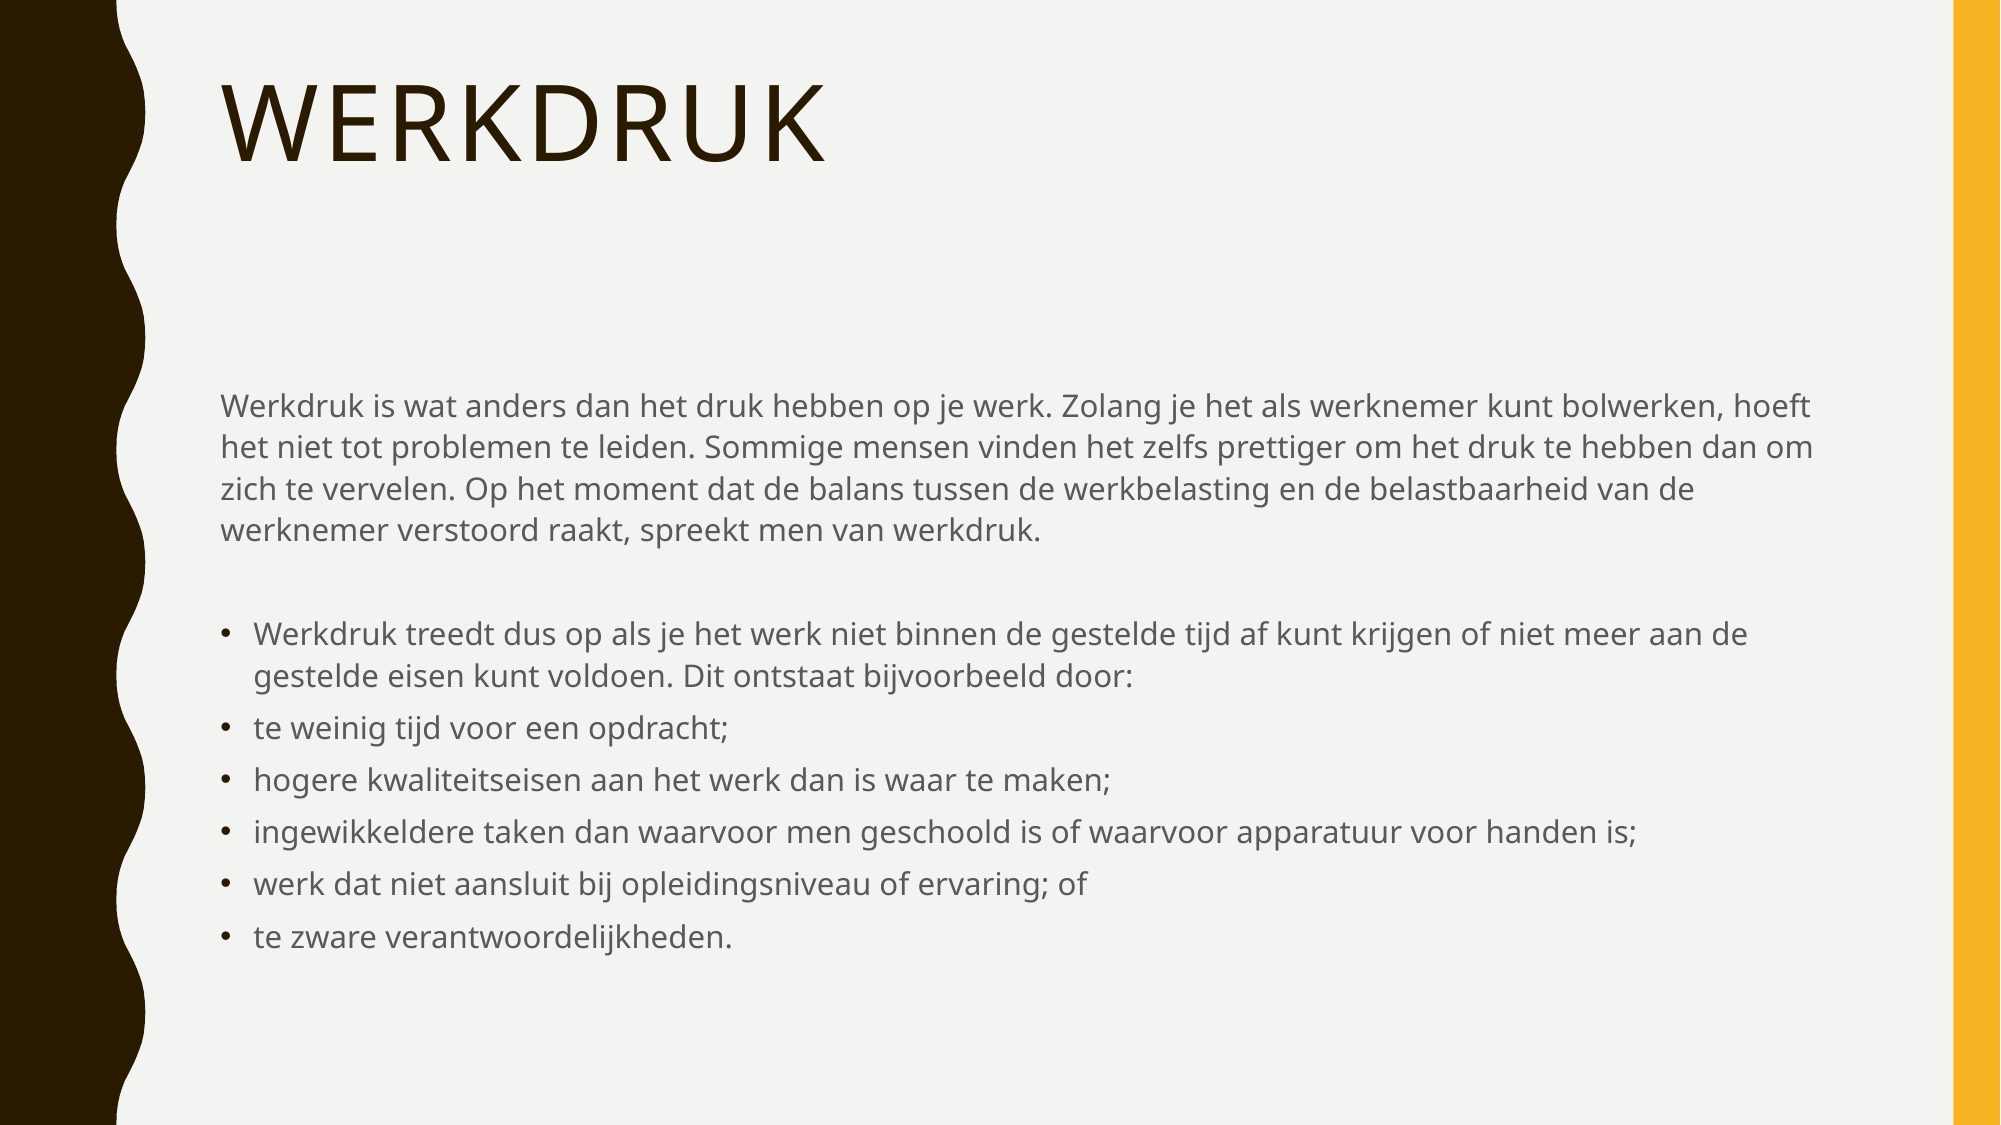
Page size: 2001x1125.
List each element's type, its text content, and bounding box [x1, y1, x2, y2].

list Werkdruk is wat anders dan het druk hebben op je werk. Zolang je het als werknemer kunt bolwerken, hoeft het niet tot problemen te leiden. Sommige mensen vinden het zelfs prettiger om het druk te hebben dan om zich te vervelen. Op het moment dat de balans tussen de werkbelasting en de belastbaarheid van de werknemer verstoord raakt, spreekt men van werkdruk. Werkdruk treedt dus op als je het werk niet binnen de gestelde tijd af kunt krijgen of niet meer aan de gestelde eisen kunt voldoen. Dit ontstaat bijvoorbeeld door: te weinig tijd voor een opdracht; hogere kwaliteitseisen aan het werk dan is waar te maken; ingewikkeldere taken dan waarvoor men geschoold is of waarvoor apparatuur voor handen is; werk dat niet aansluit bij opleidingsniveau of ervaring; of te zware verantwoordelijkheden. [205, 375, 1875, 965]
title werkdruk [205, 62, 1875, 308]
